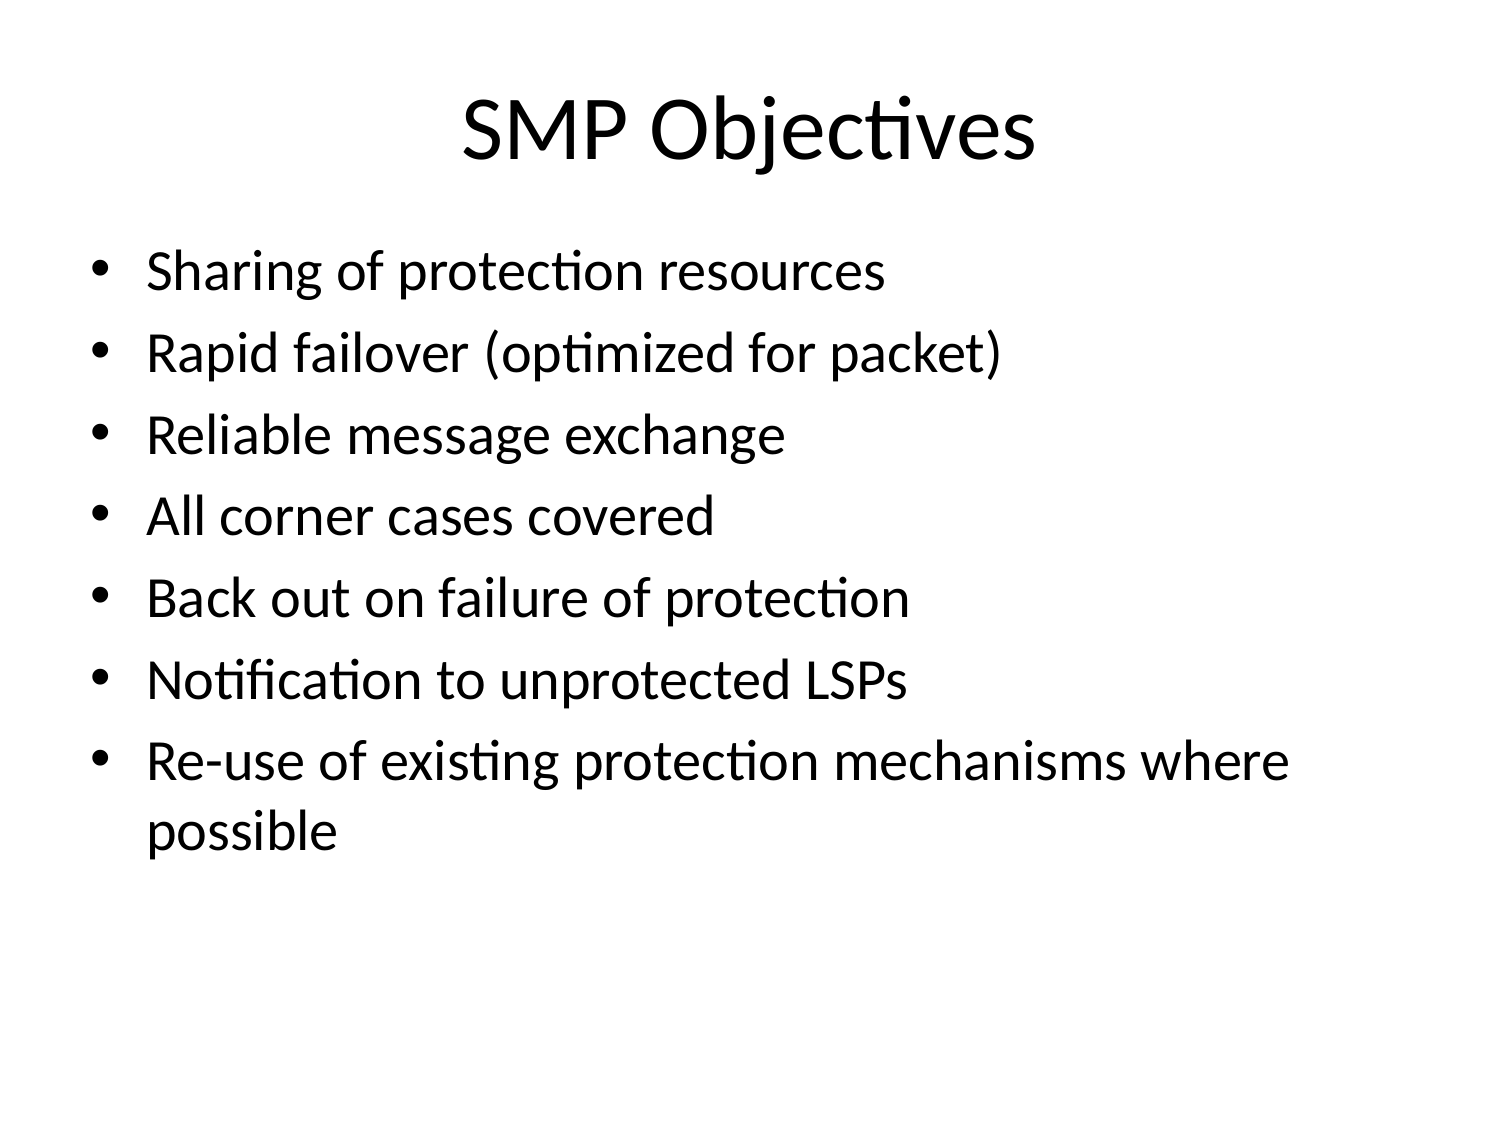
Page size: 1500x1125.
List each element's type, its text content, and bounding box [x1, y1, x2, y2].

list Sharing of protection resources Rapid failover (optimized for packet) Reliable message exchange All corner cases covered Back out on failure of protection Notification to unprotected LSPs Re-use of existing protection mechanisms where possible [75, 224, 1425, 1005]
title SMP Objectives [75, 45, 1425, 200]
